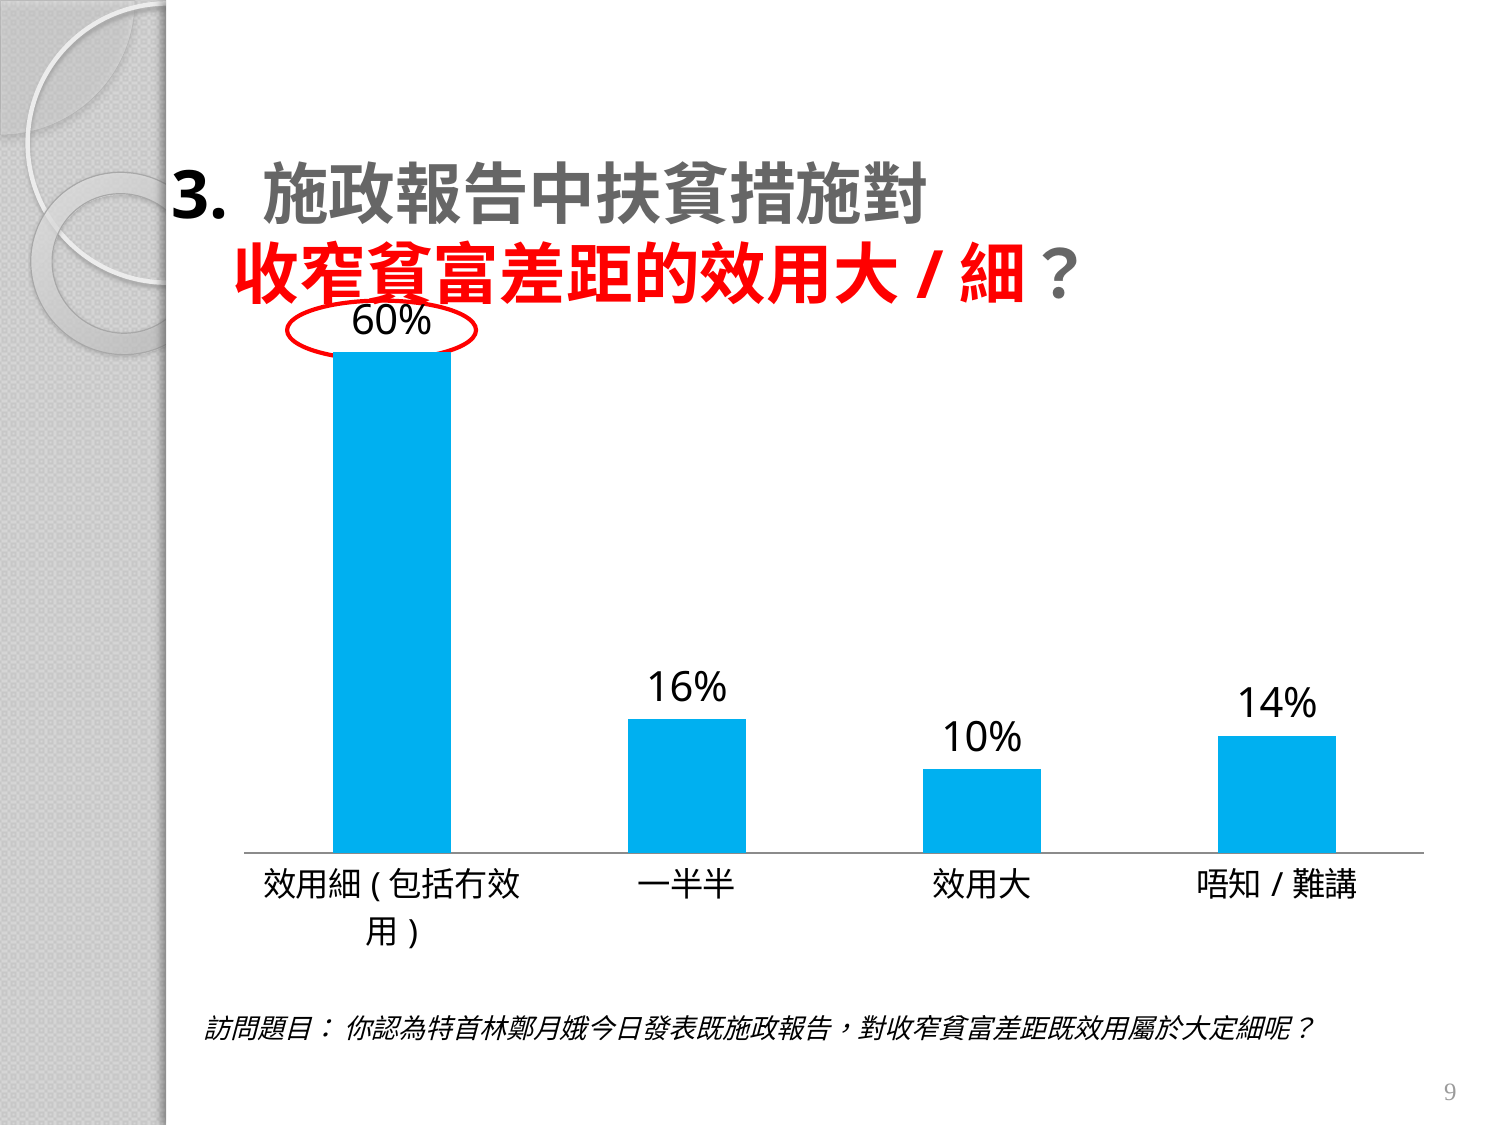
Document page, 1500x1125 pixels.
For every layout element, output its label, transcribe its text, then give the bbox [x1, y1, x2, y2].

title 3. 施政報告中扶貧措施對 收窄貧富差距的效用大/細？ [156, 144, 1480, 332]
slide_number 9 [1413, 1034, 1488, 1113]
text_box 訪問題目： 你認為特首林鄭月娥今日發表既施政報告，對收窄貧富差距既效用屬於大定細呢？ [188, 1003, 1476, 1084]
chart [219, 254, 1450, 968]
